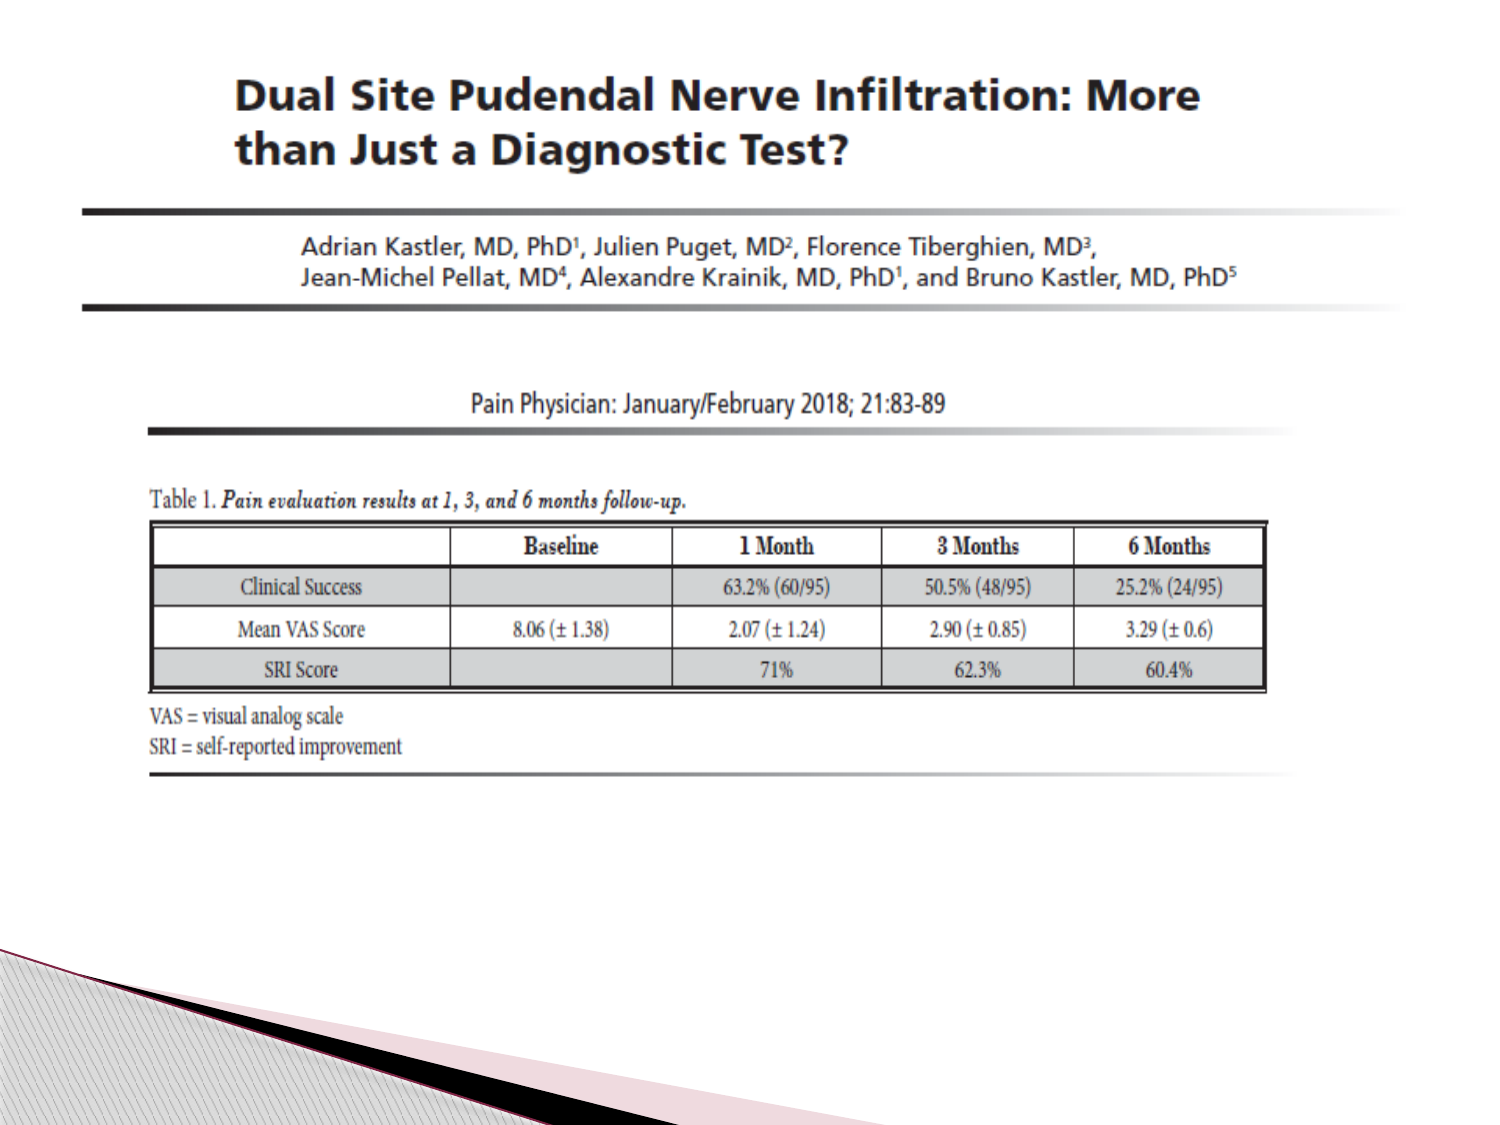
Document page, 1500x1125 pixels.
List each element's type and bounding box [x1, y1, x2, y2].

list [70, 351, 1412, 785]
picture [0, 34, 1500, 329]
